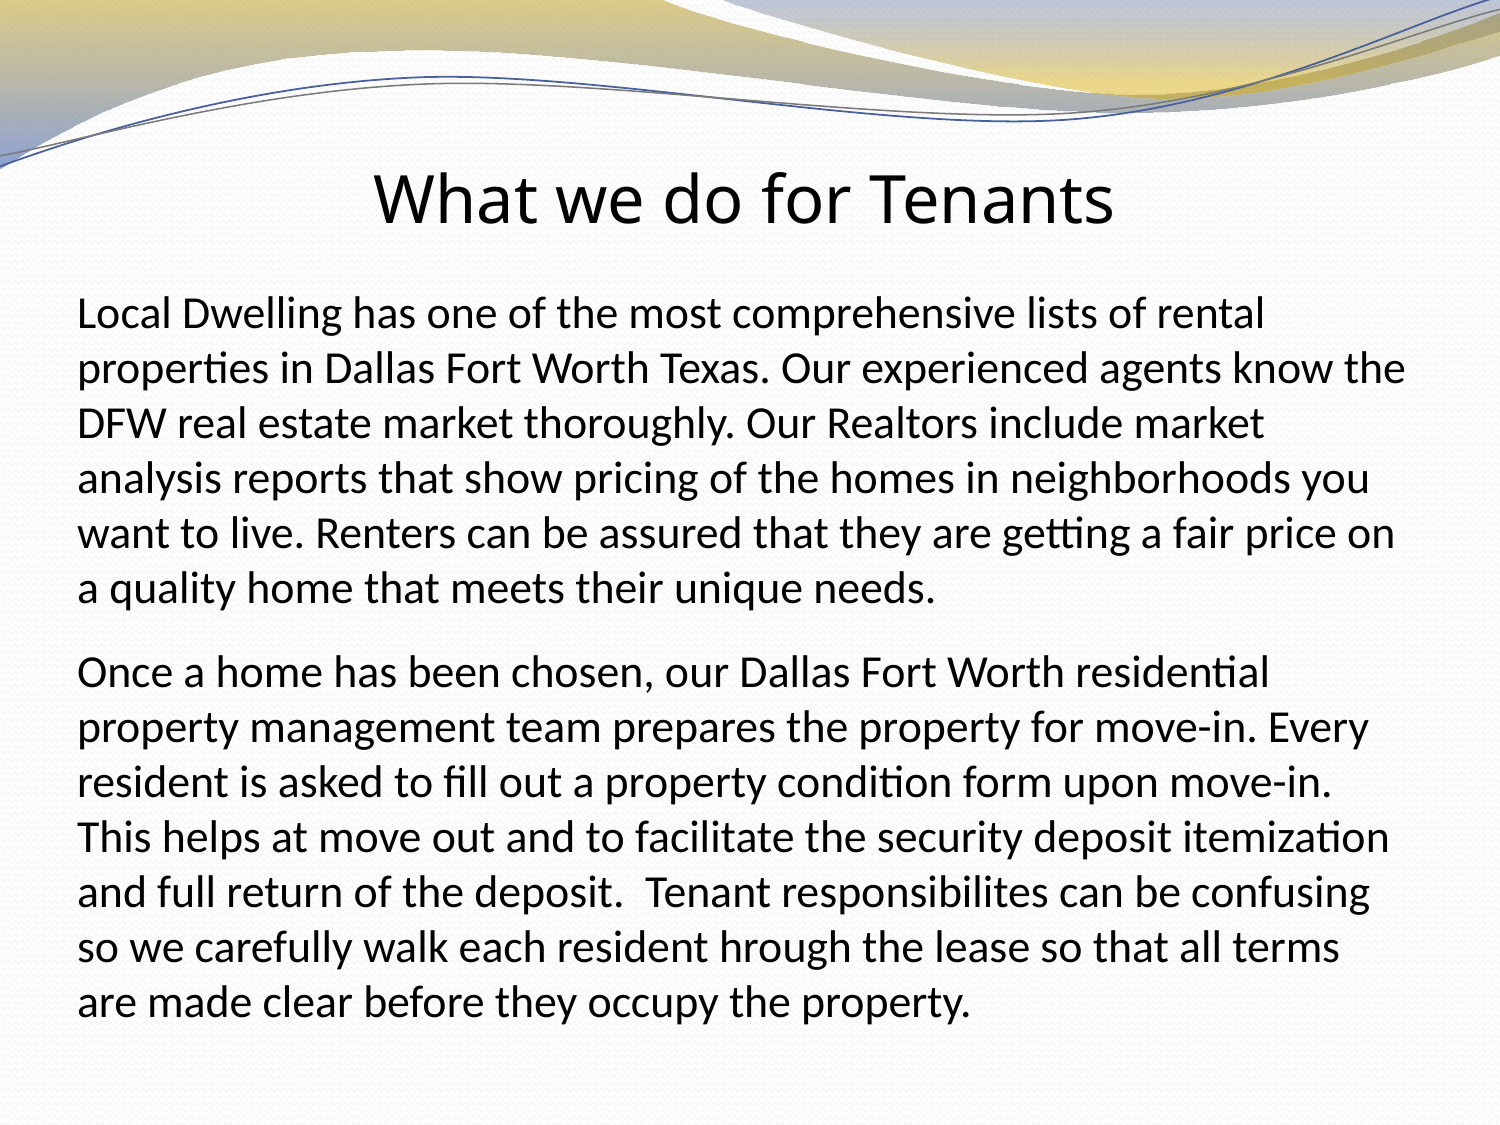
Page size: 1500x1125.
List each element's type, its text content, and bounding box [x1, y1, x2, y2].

text_box Local Dwelling has one of the most comprehensive lists of rental properties in Dallas Fort Worth Texas. Our experienced agents know the DFW real estate market thoroughly. Our Realtors include market analysis reports that show pricing of the homes in neighborhoods you want to live. Renters can be assured that they are getting a fair price on a quality home that meets their unique needs. Once a home has been chosen, our Dallas Fort Worth residential property management team prepares the property for move-in. Every resident is asked to fill out a property condition form upon move-in. This helps at move out and to facilitate the security deposit itemization and full return of the deposit. Tenant responsibilites can be confusing so we carefully walk each resident hrough the lease so that all terms are made clear before they occupy the property. [62, 274, 1425, 1035]
text_box What we do for Tenants [358, 149, 1132, 245]
